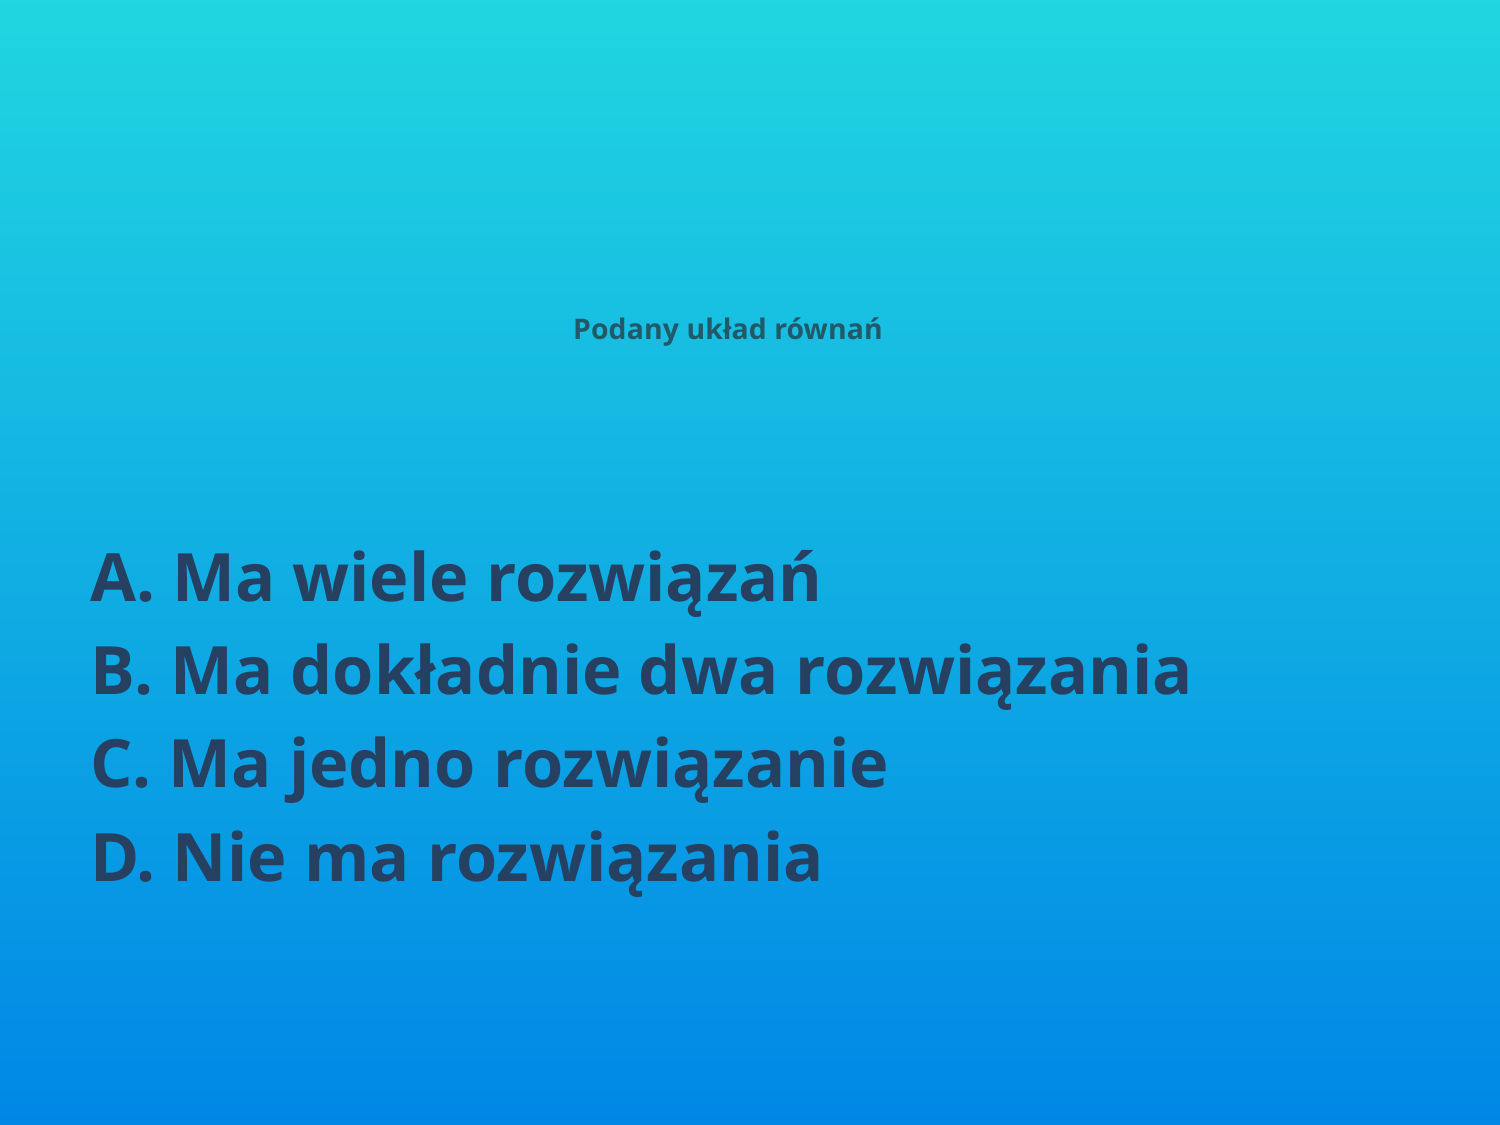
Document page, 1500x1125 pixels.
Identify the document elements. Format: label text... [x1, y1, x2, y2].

list A. Ma wiele rozwiązań B. Ma dokładnie dwa rozwiązania C. Ma jedno rozwiązanie D. Nie ma rozwiązania [75, 527, 1425, 1005]
